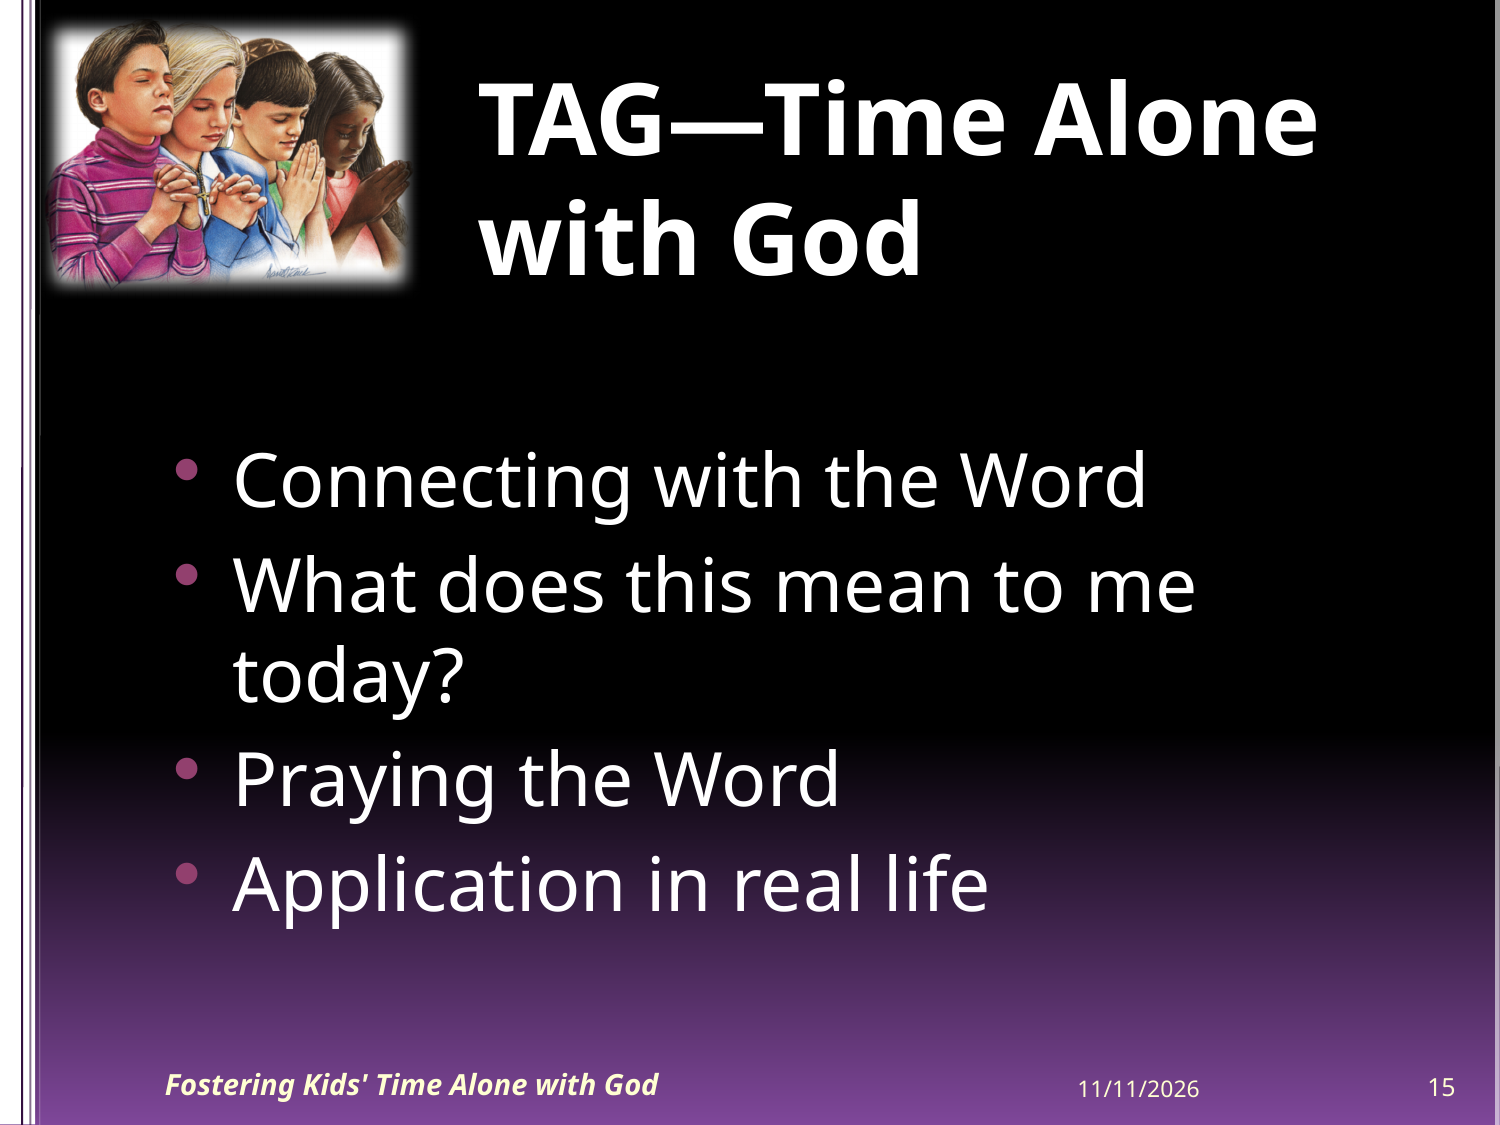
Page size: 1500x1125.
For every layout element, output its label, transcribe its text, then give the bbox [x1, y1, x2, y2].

list Connecting with the Word What does this mean to me today? Praying the Word Application in real life [150, 425, 1425, 1053]
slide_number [1063, 1053, 1412, 1114]
title TAG—Time Alone with God [462, 37, 1450, 313]
picture [48, 23, 411, 289]
slide_number 15 [1412, 1053, 1488, 1114]
footer Fostering Kids' Time Alone with God [150, 1053, 1063, 1114]
